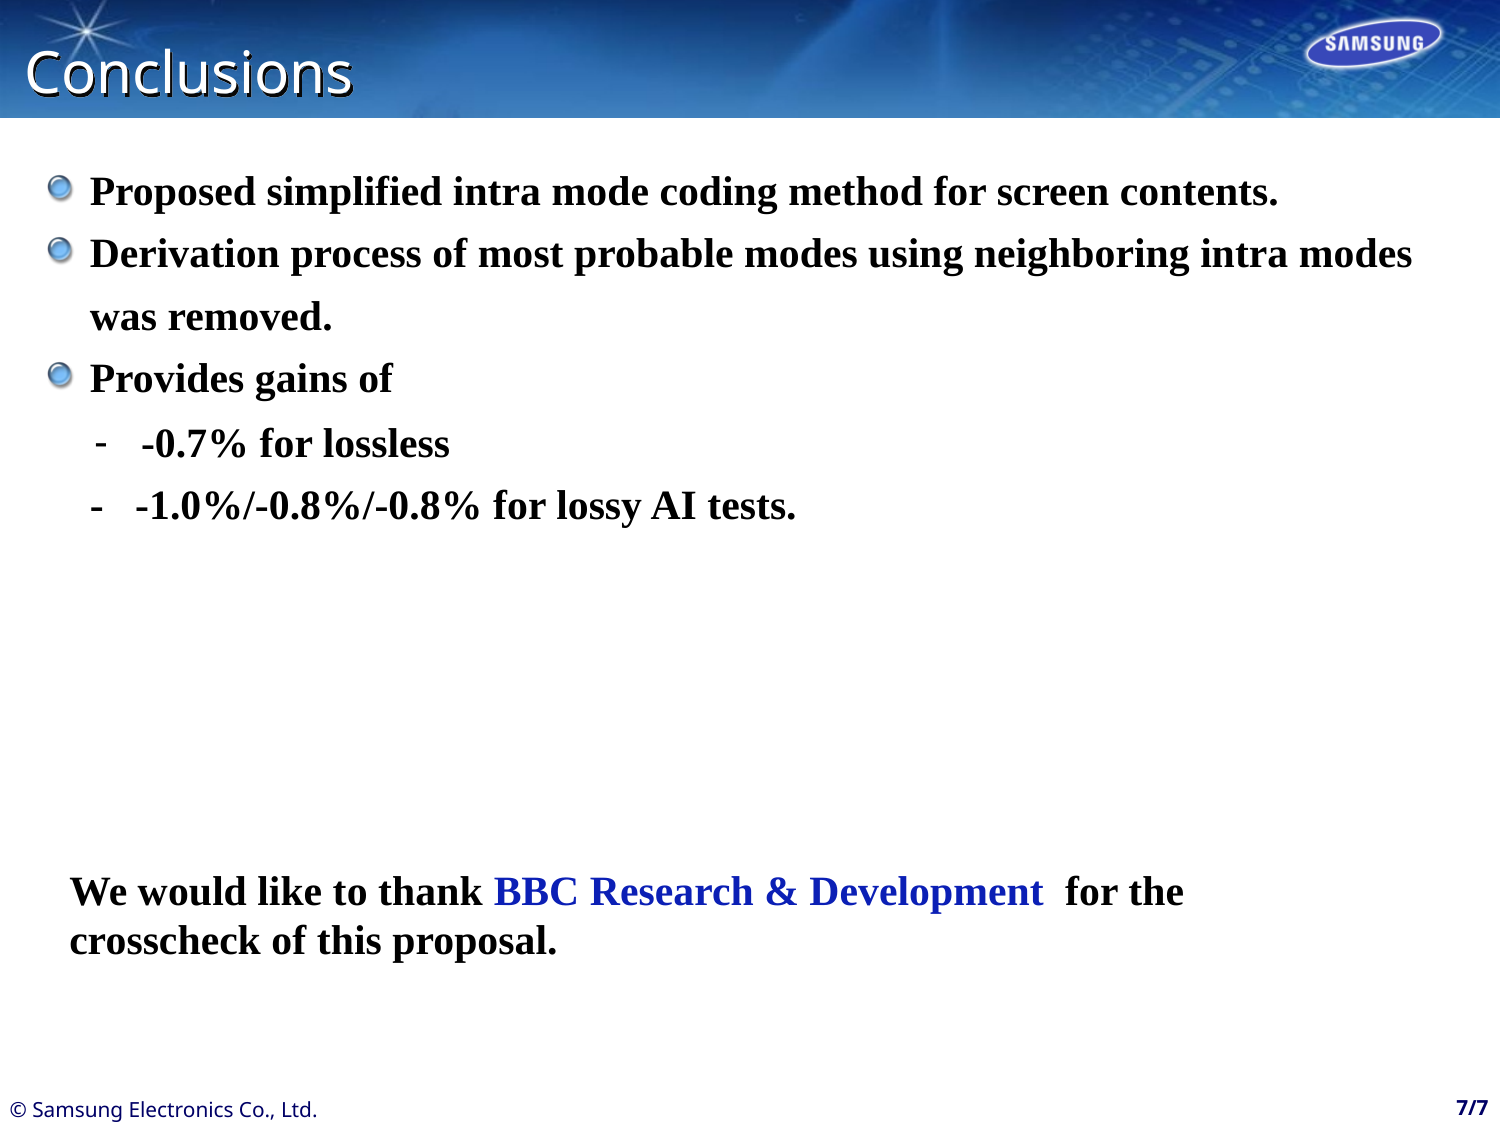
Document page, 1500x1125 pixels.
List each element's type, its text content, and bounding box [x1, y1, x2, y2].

title Conclusions [9, 40, 1349, 114]
picture [46, 361, 75, 391]
picture [46, 174, 75, 204]
picture [0, 0, 1500, 118]
text_box We would like to thank BBC Research & Development for the crosscheck of this proposal. [54, 855, 1230, 971]
picture [46, 236, 75, 266]
list Proposed simplified intra mode coding method for screen contents. Derivation process of most probable modes using neighboring intra modes was removed. Provides gains of -0.7% for lossless - -1.0%/-0.8%/-0.8% for lossy AI tests. [30, 143, 1437, 1054]
